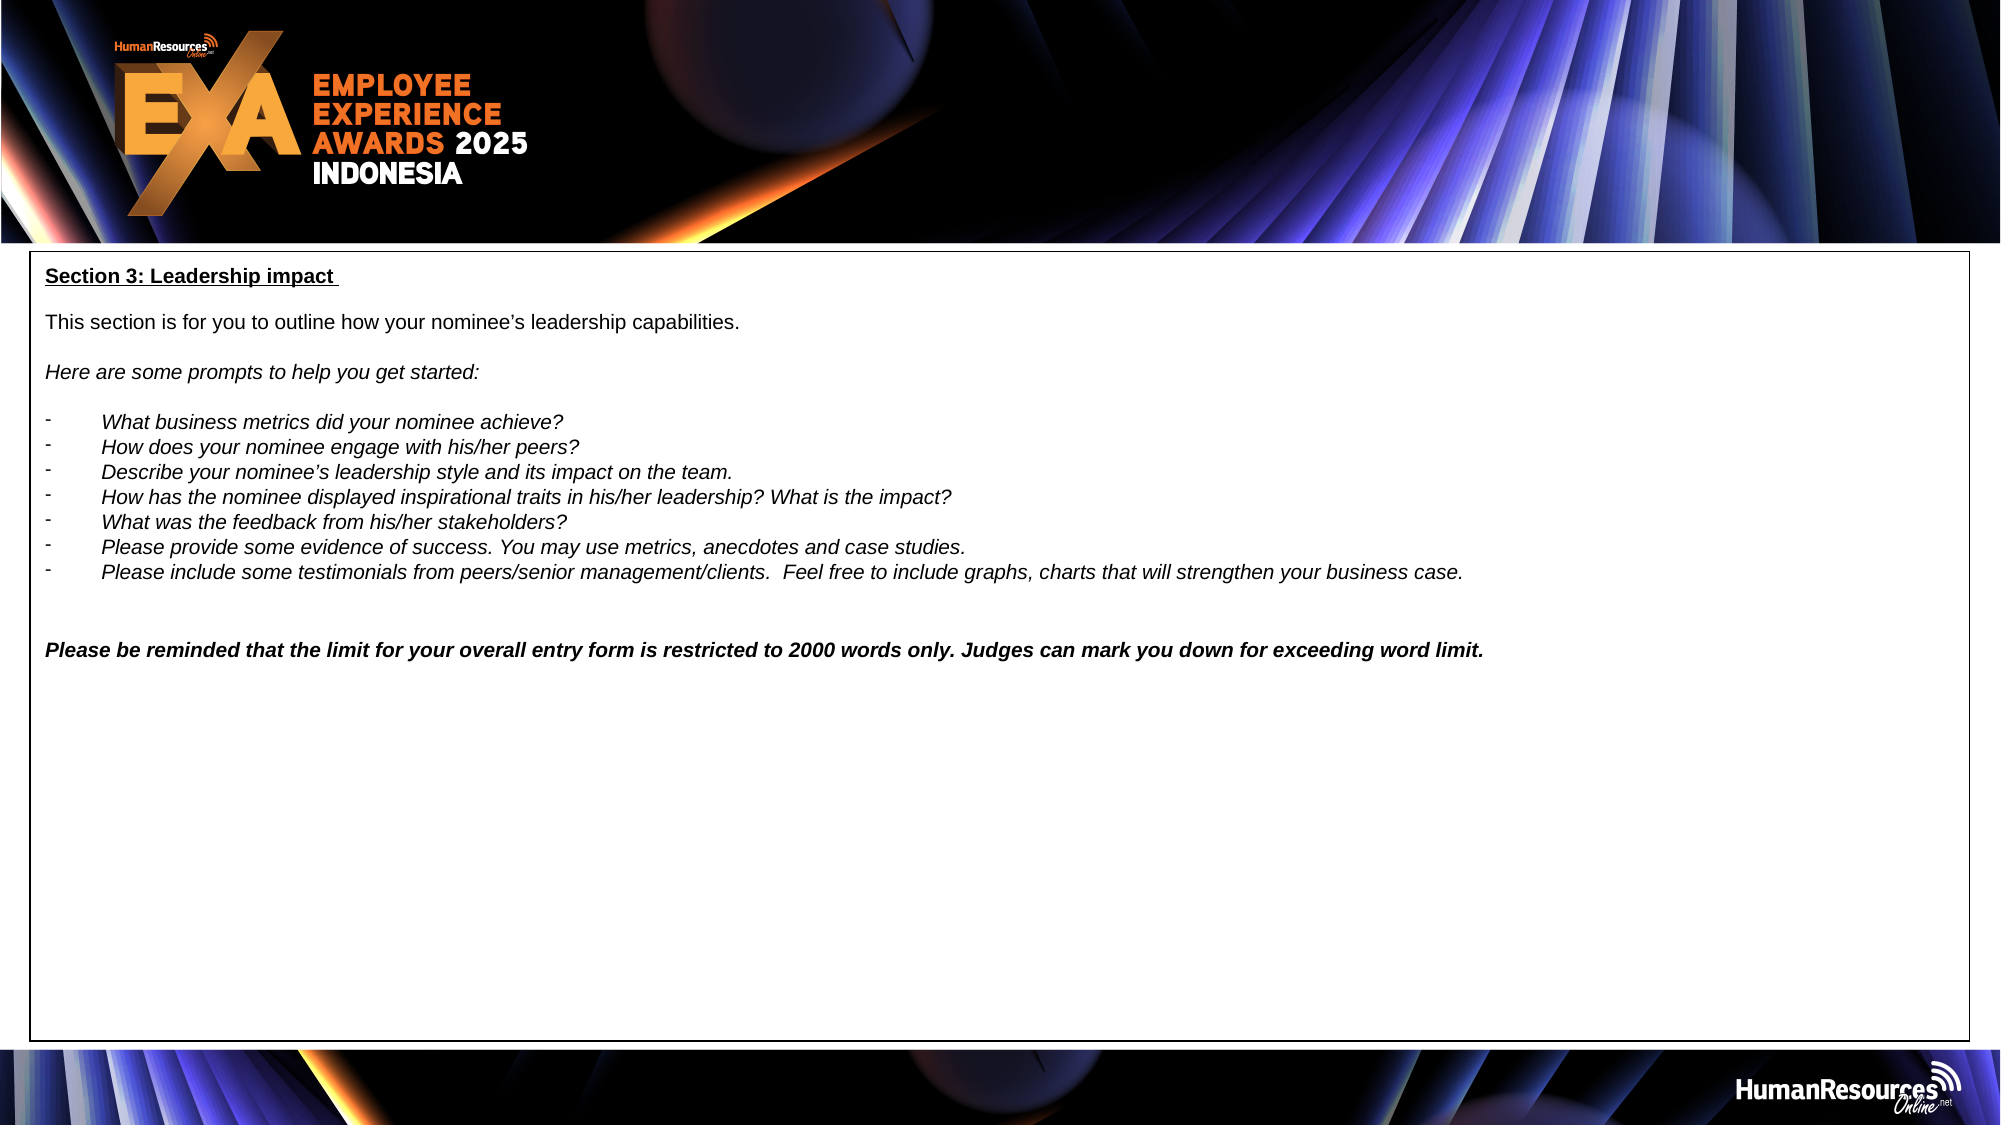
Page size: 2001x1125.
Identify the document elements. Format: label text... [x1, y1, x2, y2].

picture [0, 0, 2001, 1125]
text_box Section 3: Leadership impact This section is for you to outline how your nominee’s leadership capabilities. Here are some prompts to help you get started: What business metrics did your nominee achieve? How does your nominee engage with his/her peers? Describe your nominee’s leadership style and its impact on the team. How has the nominee displayed inspirational traits in his/her leadership? What is the impact? What was the feedback from his/her stakeholders? Please provide some evidence of success. You may use metrics, anecdotes and case studies. Please include some testimonials from peers/senior management/clients. Feel free to include graphs, charts that will strengthen your business case. Please be reminded that the limit for your overall entry form is restricted to 2000 words only. Judges can mark you down for exceeding word limit. [30, 251, 1970, 1042]
